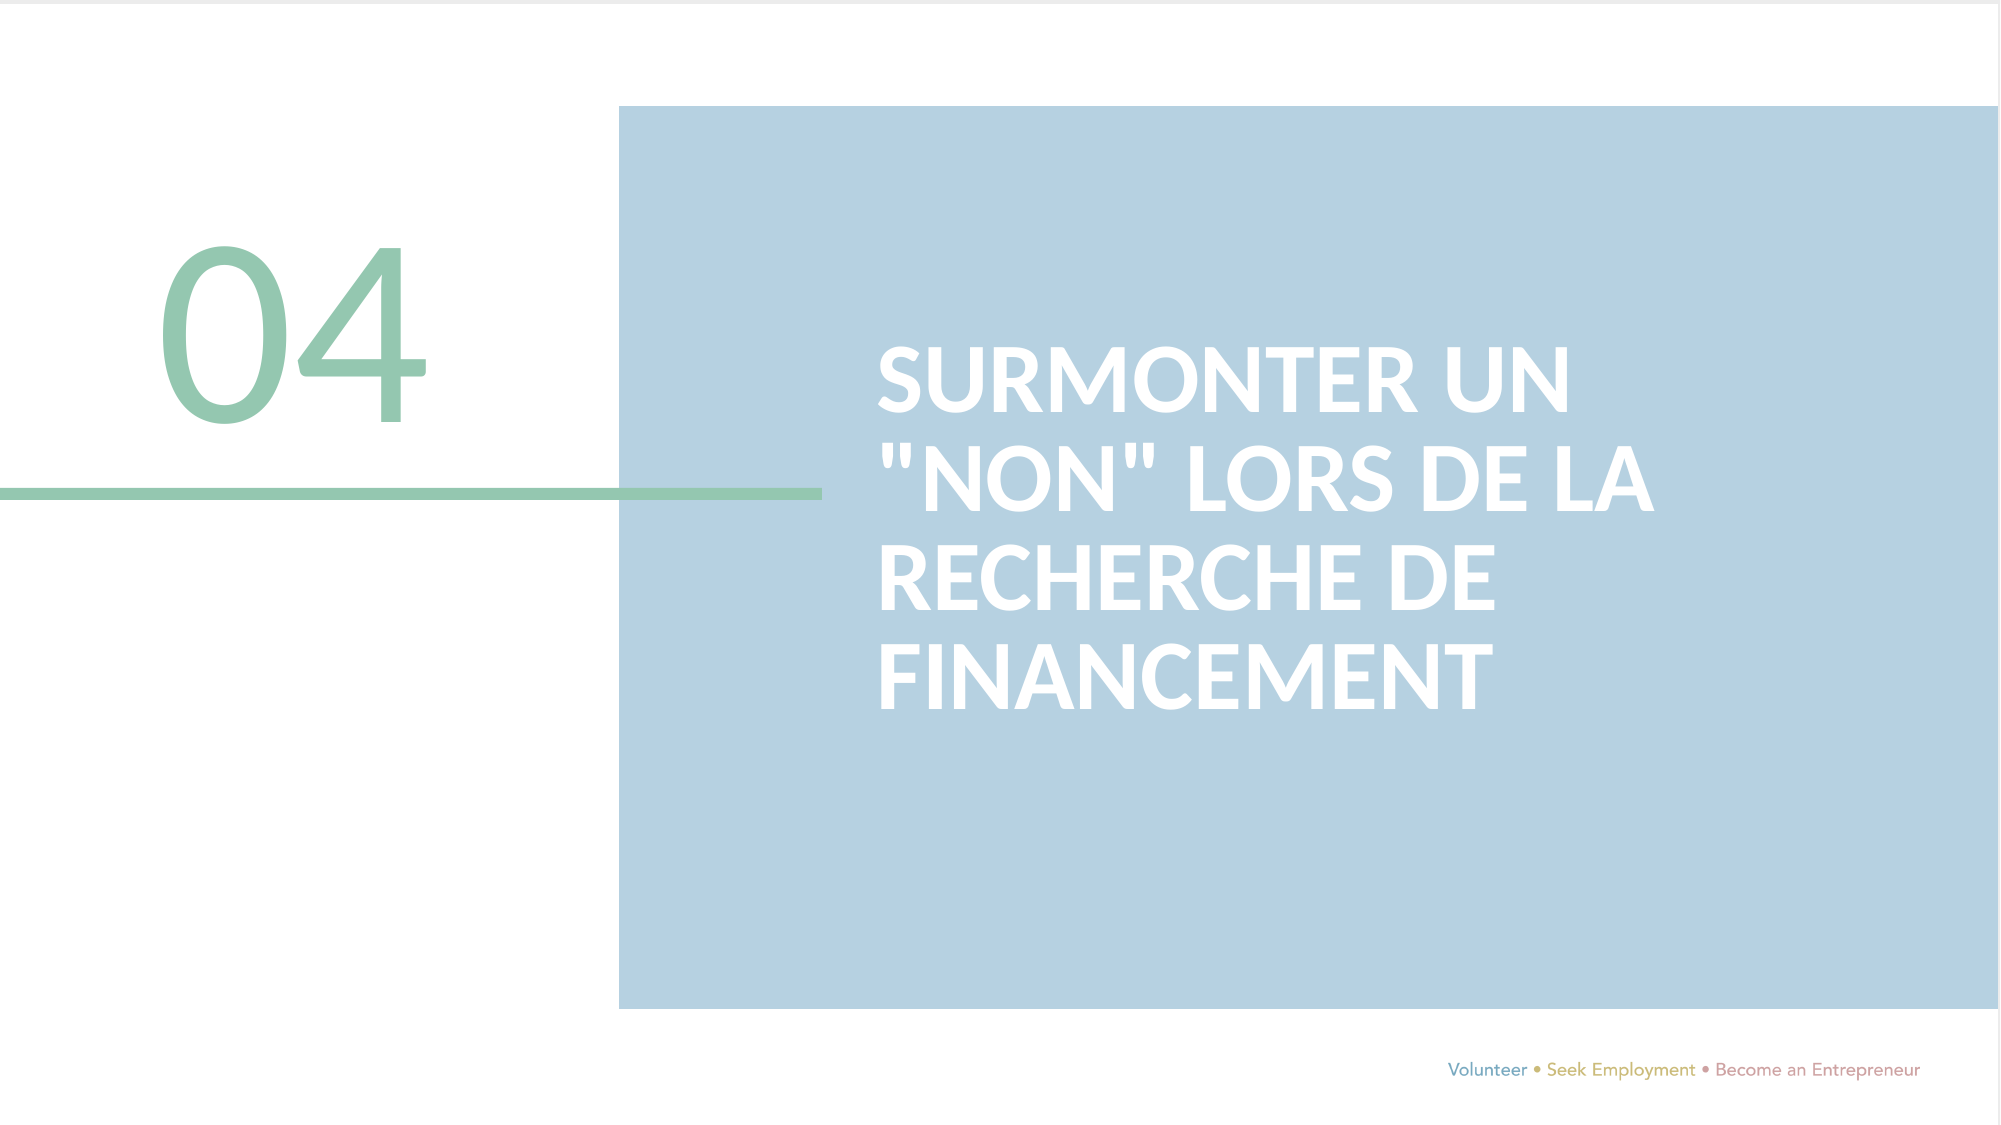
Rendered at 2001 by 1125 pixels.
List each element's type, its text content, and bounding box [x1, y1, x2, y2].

list SURMONTER UN "NON" LORS DE LA RECHERCHE DE FINANCEMENT [861, 325, 1745, 844]
list 04 [141, 180, 481, 277]
picture [1418, 1046, 1971, 1103]
